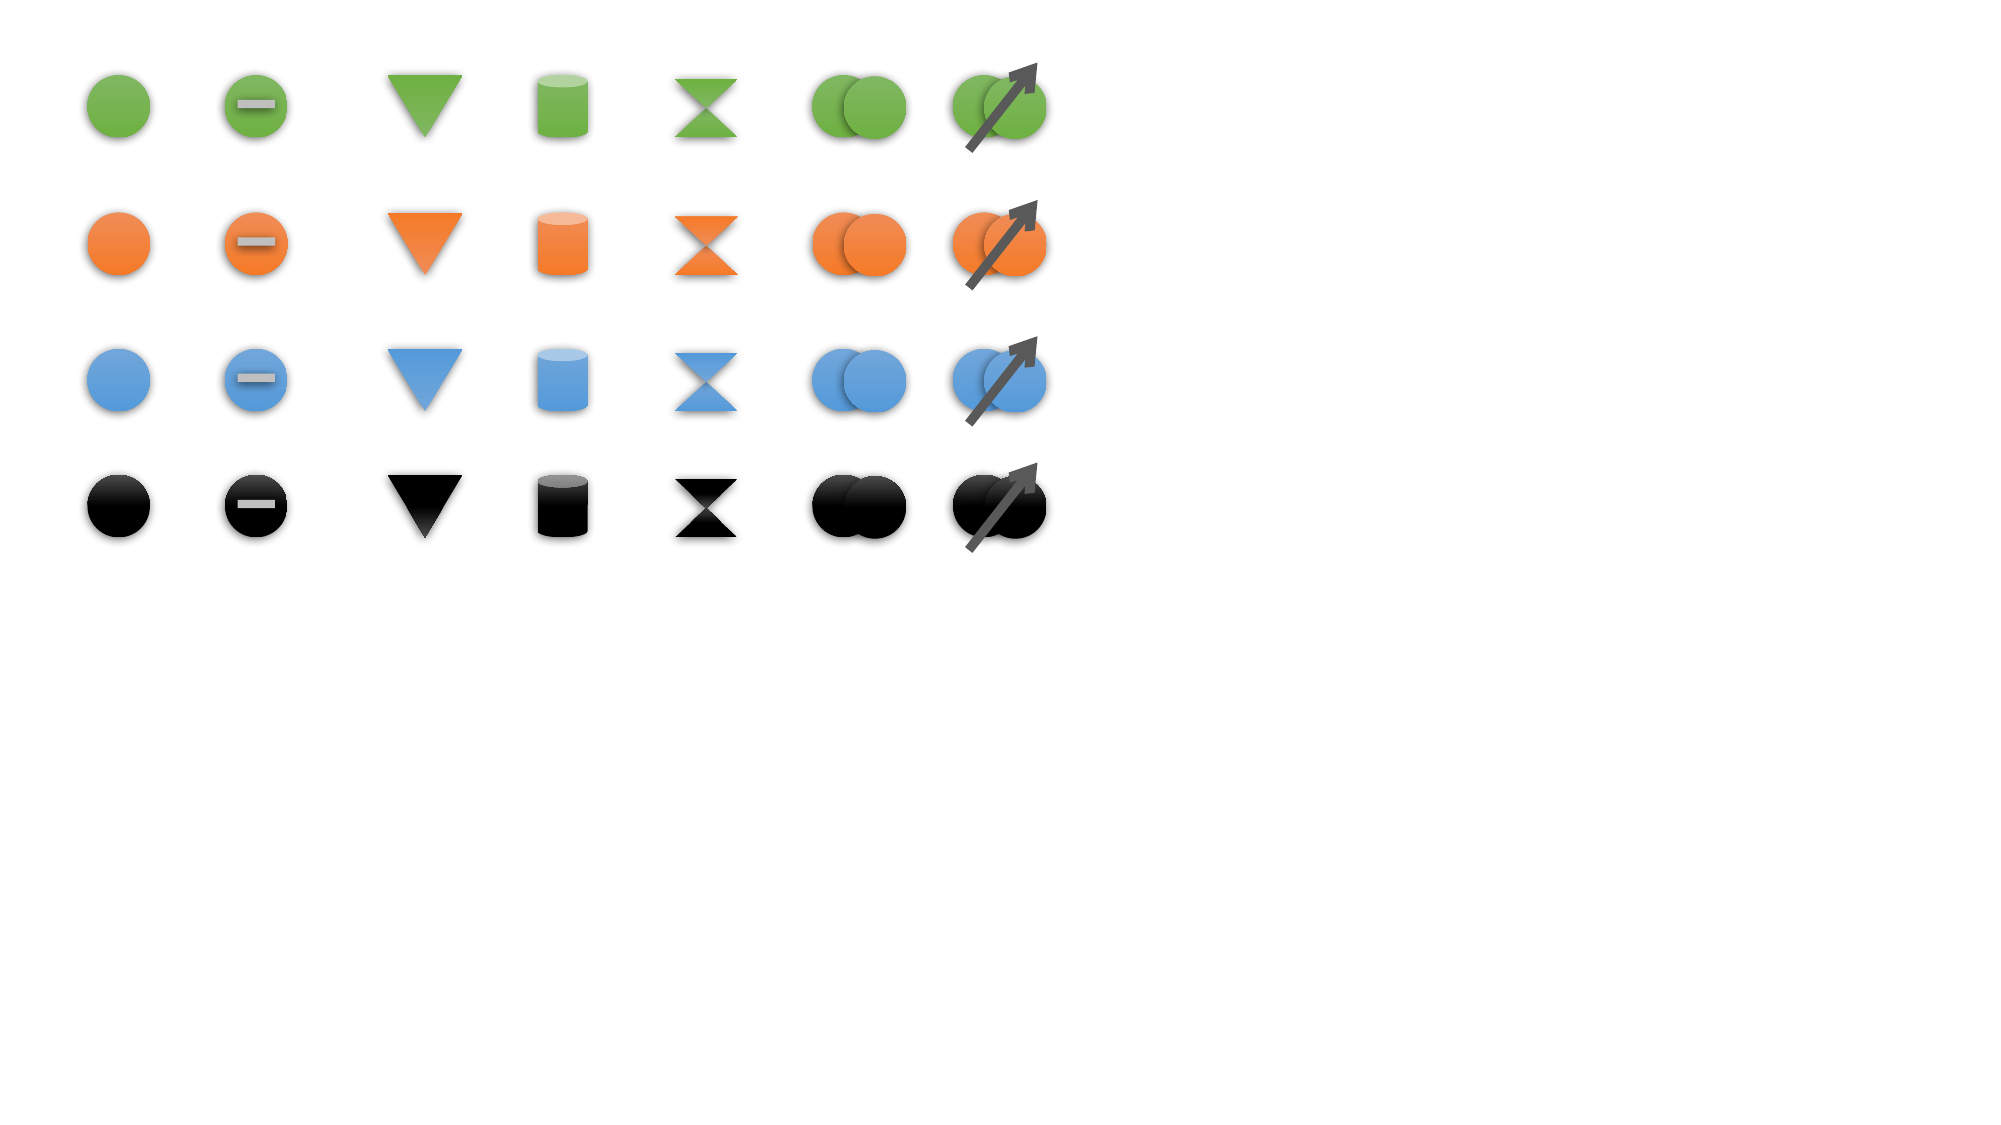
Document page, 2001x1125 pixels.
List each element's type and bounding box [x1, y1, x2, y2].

text_box [952, 336, 1047, 424]
text_box [87, 74, 150, 138]
text_box [387, 475, 463, 538]
text_box [537, 212, 588, 275]
text_box [224, 74, 288, 138]
text_box [387, 212, 463, 276]
text_box [812, 348, 907, 413]
text_box [537, 348, 588, 412]
text_box [952, 462, 1047, 550]
text_box [87, 474, 150, 538]
text_box [537, 474, 588, 538]
text_box [387, 75, 463, 138]
text_box [952, 199, 1047, 288]
text_box [537, 74, 588, 138]
text_box [87, 212, 151, 275]
text_box [87, 348, 150, 412]
text_box [387, 348, 463, 412]
text_box [812, 212, 907, 277]
text_box [674, 478, 738, 538]
text_box [812, 474, 907, 539]
text_box [812, 74, 907, 139]
text_box [224, 474, 288, 538]
text_box [952, 62, 1047, 150]
text_box [674, 78, 738, 138]
text_box [225, 212, 288, 275]
text_box [675, 216, 738, 275]
text_box [674, 352, 738, 412]
text_box [224, 348, 288, 412]
